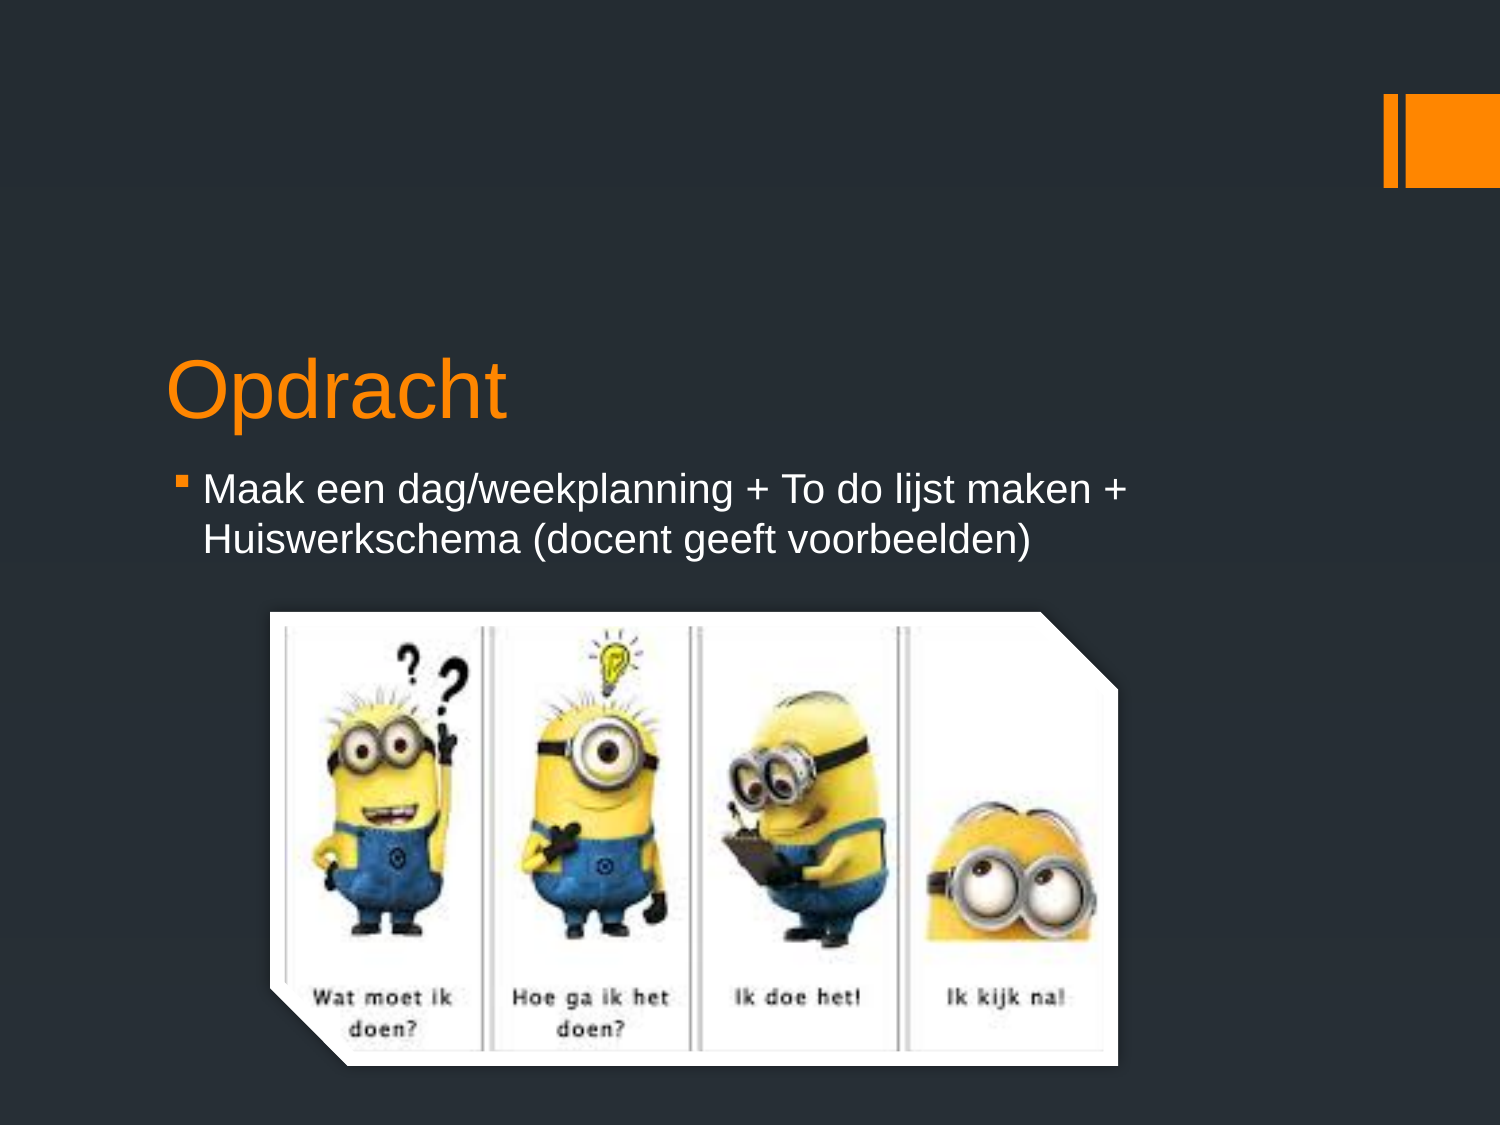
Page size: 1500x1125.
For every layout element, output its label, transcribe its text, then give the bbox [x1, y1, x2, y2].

picture [276, 618, 1112, 1060]
list Maak een dag/weekplanning + To do lijst maken + Huiswerkschema (docent geeft voorbeelden) [150, 454, 1350, 1035]
title Opdracht [150, 253, 1350, 443]
